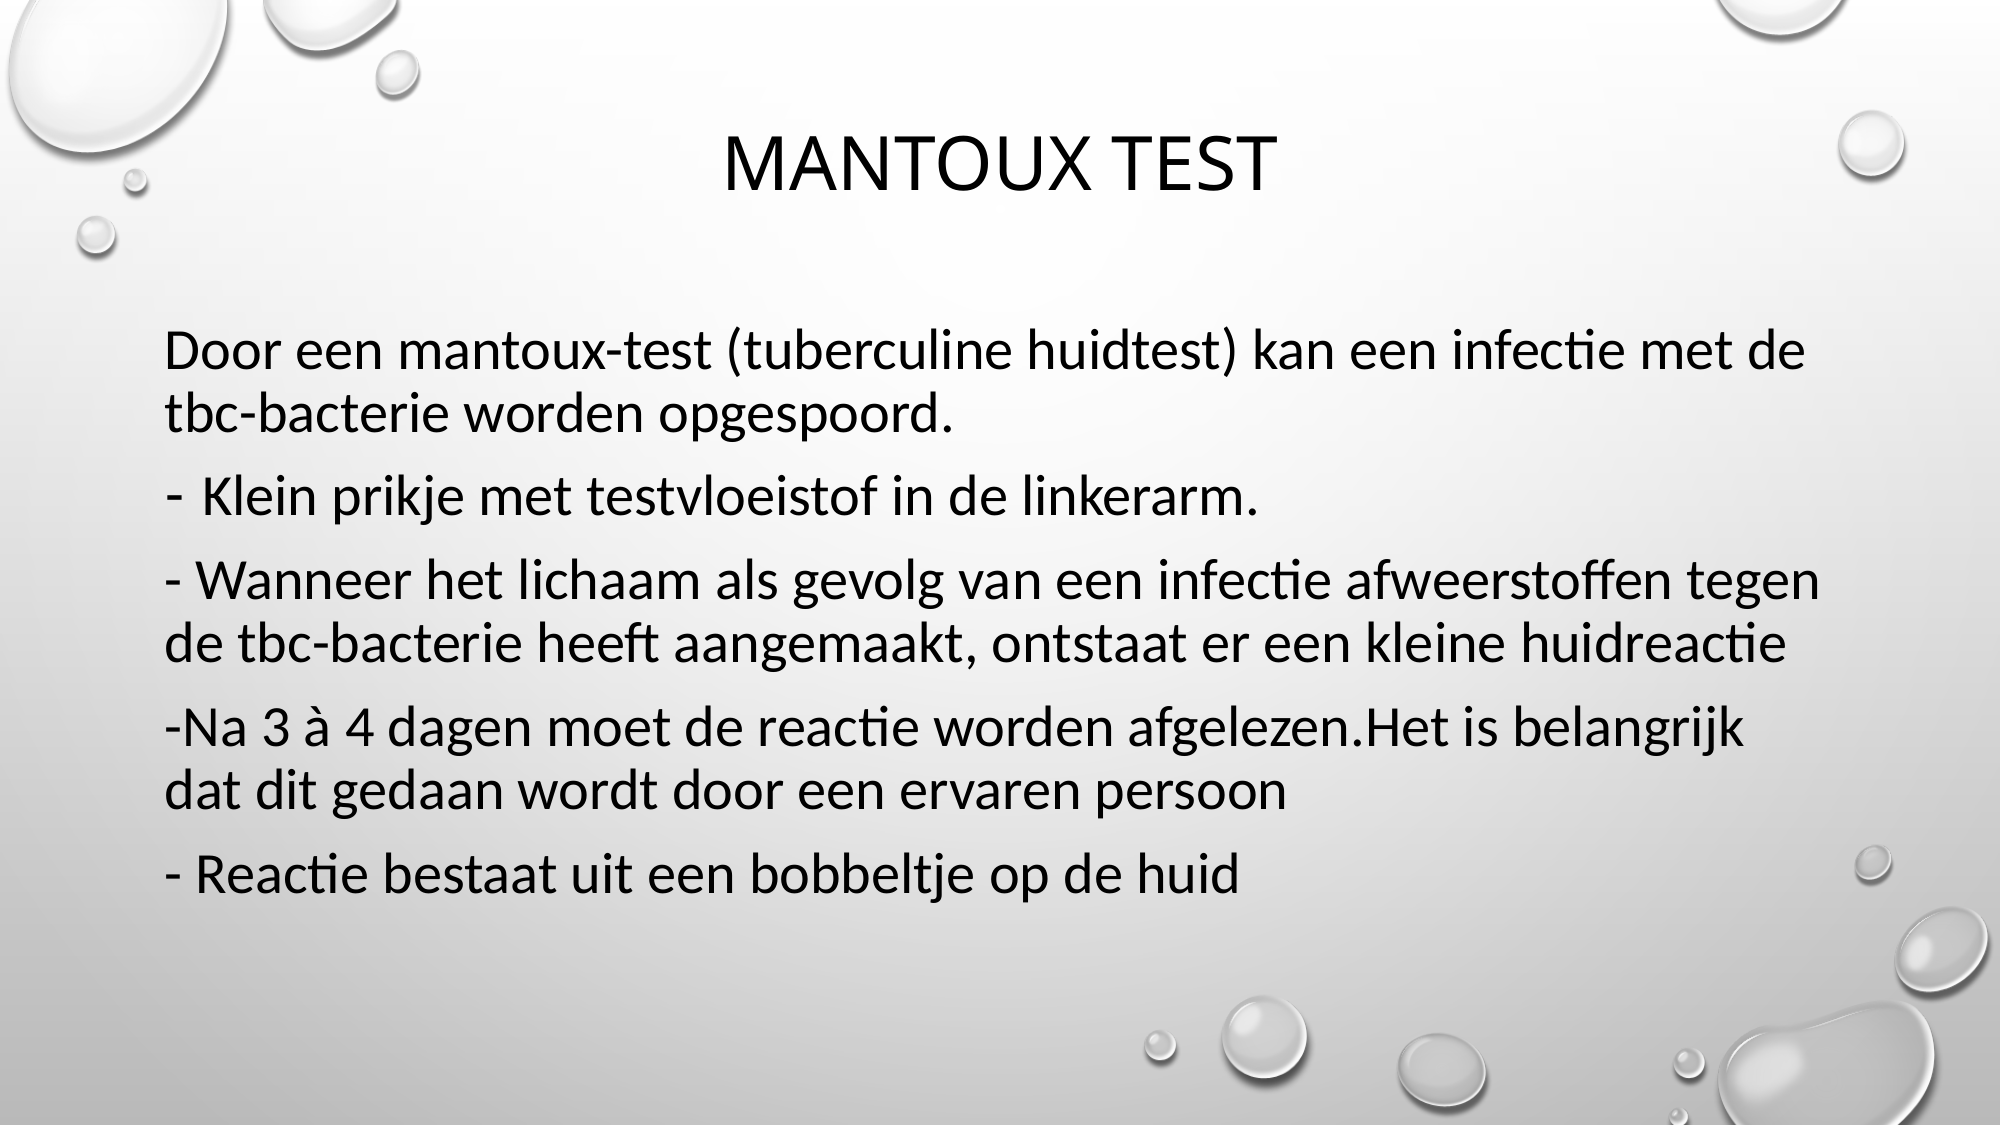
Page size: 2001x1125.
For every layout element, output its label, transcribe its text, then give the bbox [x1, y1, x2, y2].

picture [0, 0, 2000, 1125]
title Mantoux test [149, 99, 1851, 232]
list Door een mantoux-test (tuberculine huidtest) kan een infectie met de tbc-bacterie worden opgespoord. Klein prikje met testvloeistof in de linkerarm. - Wanneer het lichaam als gevolg van een infectie afweerstoffen tegen de tbc-bacterie heeft aangemaakt, ontstaat er een kleine huidreactie -Na 3 à 4 dagen moet de reactie worden afgelezen.Het is belangrijk dat dit gedaan wordt door een ervaren persoon - Reactie bestaat uit een bobbeltje op de huid [149, 232, 1851, 993]
